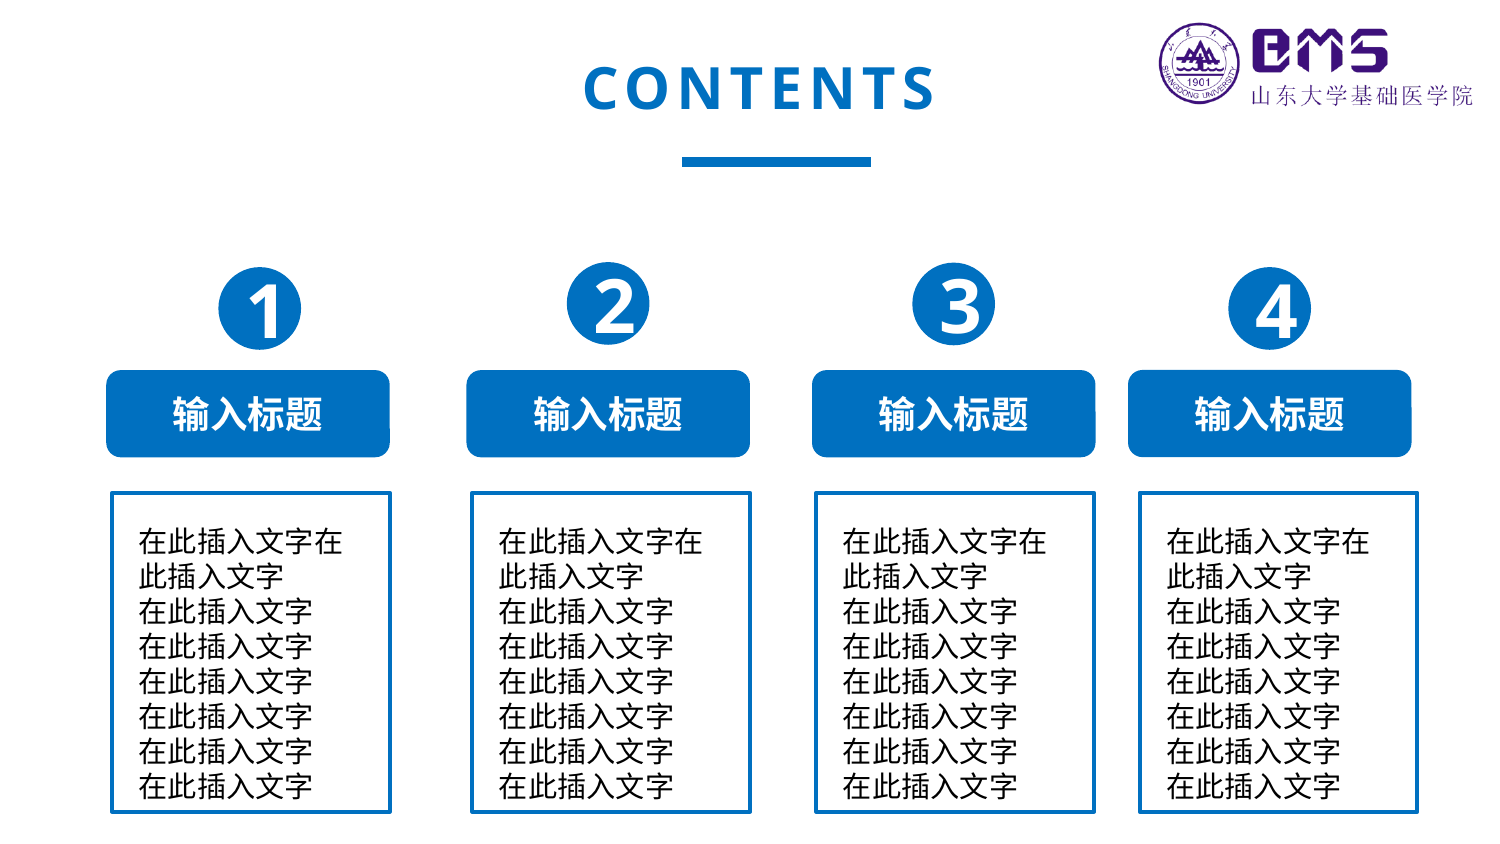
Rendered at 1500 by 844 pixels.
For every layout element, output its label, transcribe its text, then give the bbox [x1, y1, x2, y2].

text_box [111, 492, 390, 844]
text_box 4 [1226, 265, 1314, 352]
text_box CONTENTS [566, 43, 987, 129]
text_box 3 [910, 260, 998, 348]
text_box 输入标题 [809, 368, 1098, 460]
text_box 1 [216, 265, 304, 352]
text_box 输入标题 [464, 368, 753, 460]
text_box 2 [564, 259, 652, 347]
picture [1127, 0, 1500, 151]
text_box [472, 492, 751, 844]
text_box 输入标题 [104, 368, 392, 460]
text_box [816, 492, 1095, 844]
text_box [1139, 492, 1418, 844]
text_box 输入标题 [1125, 367, 1414, 460]
